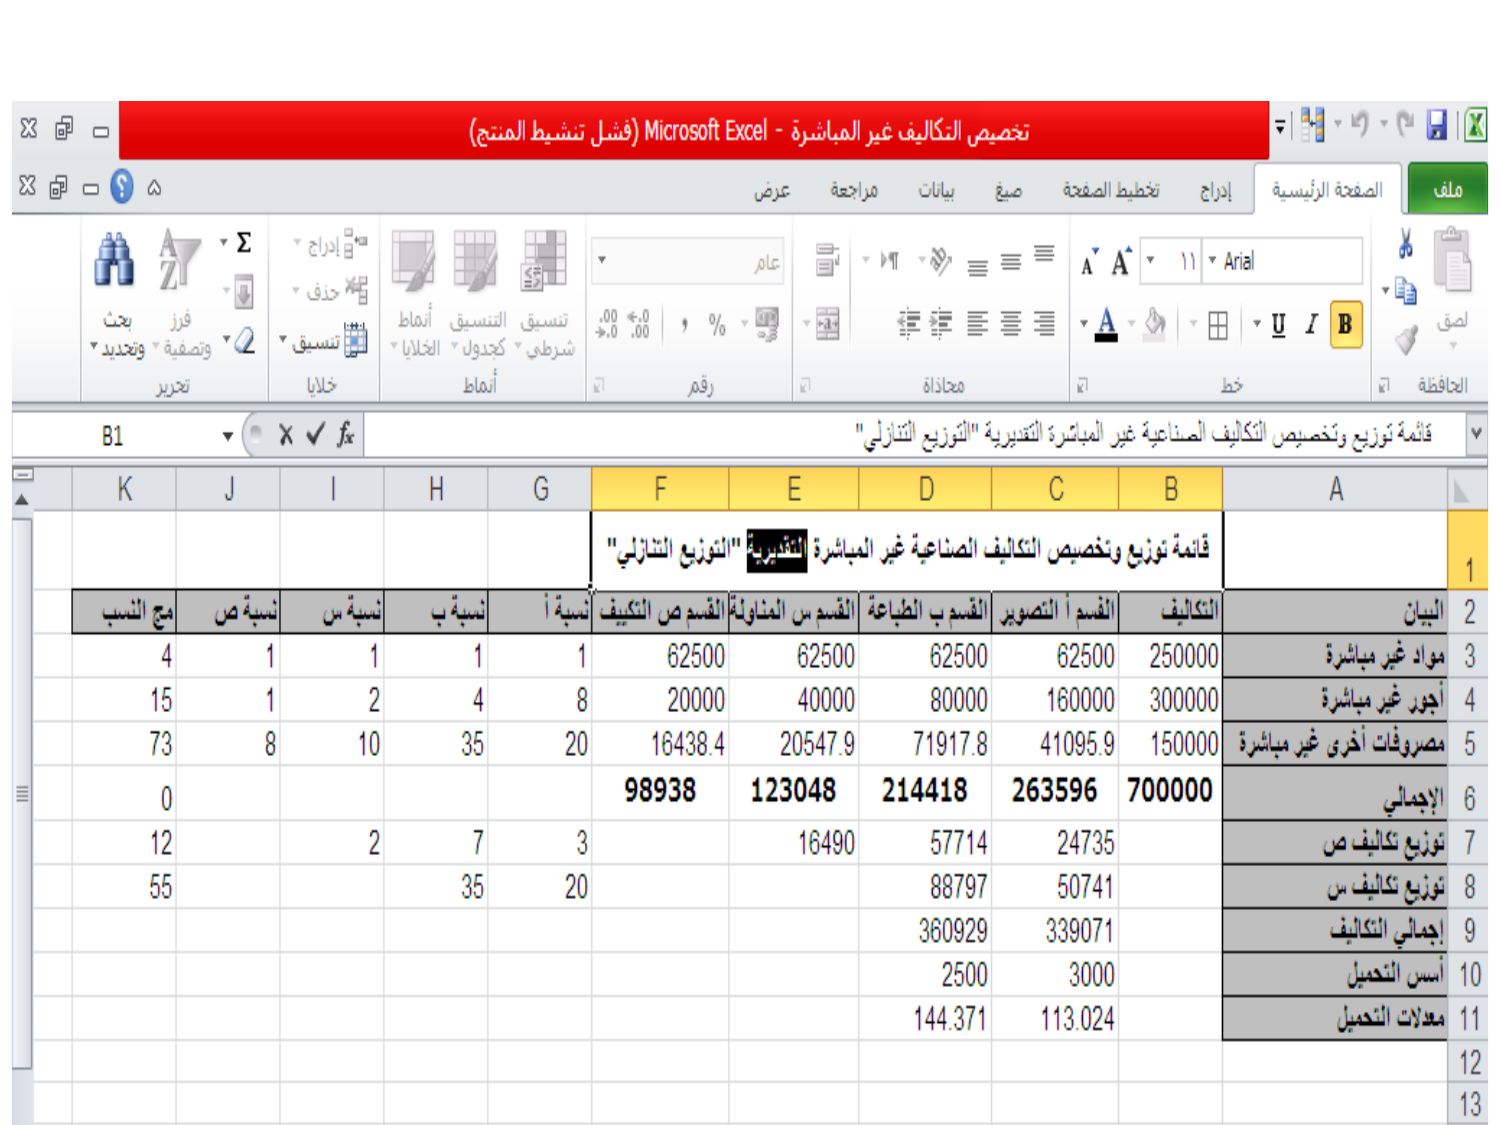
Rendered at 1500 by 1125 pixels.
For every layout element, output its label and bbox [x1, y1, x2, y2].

picture [11, 101, 1489, 1125]
